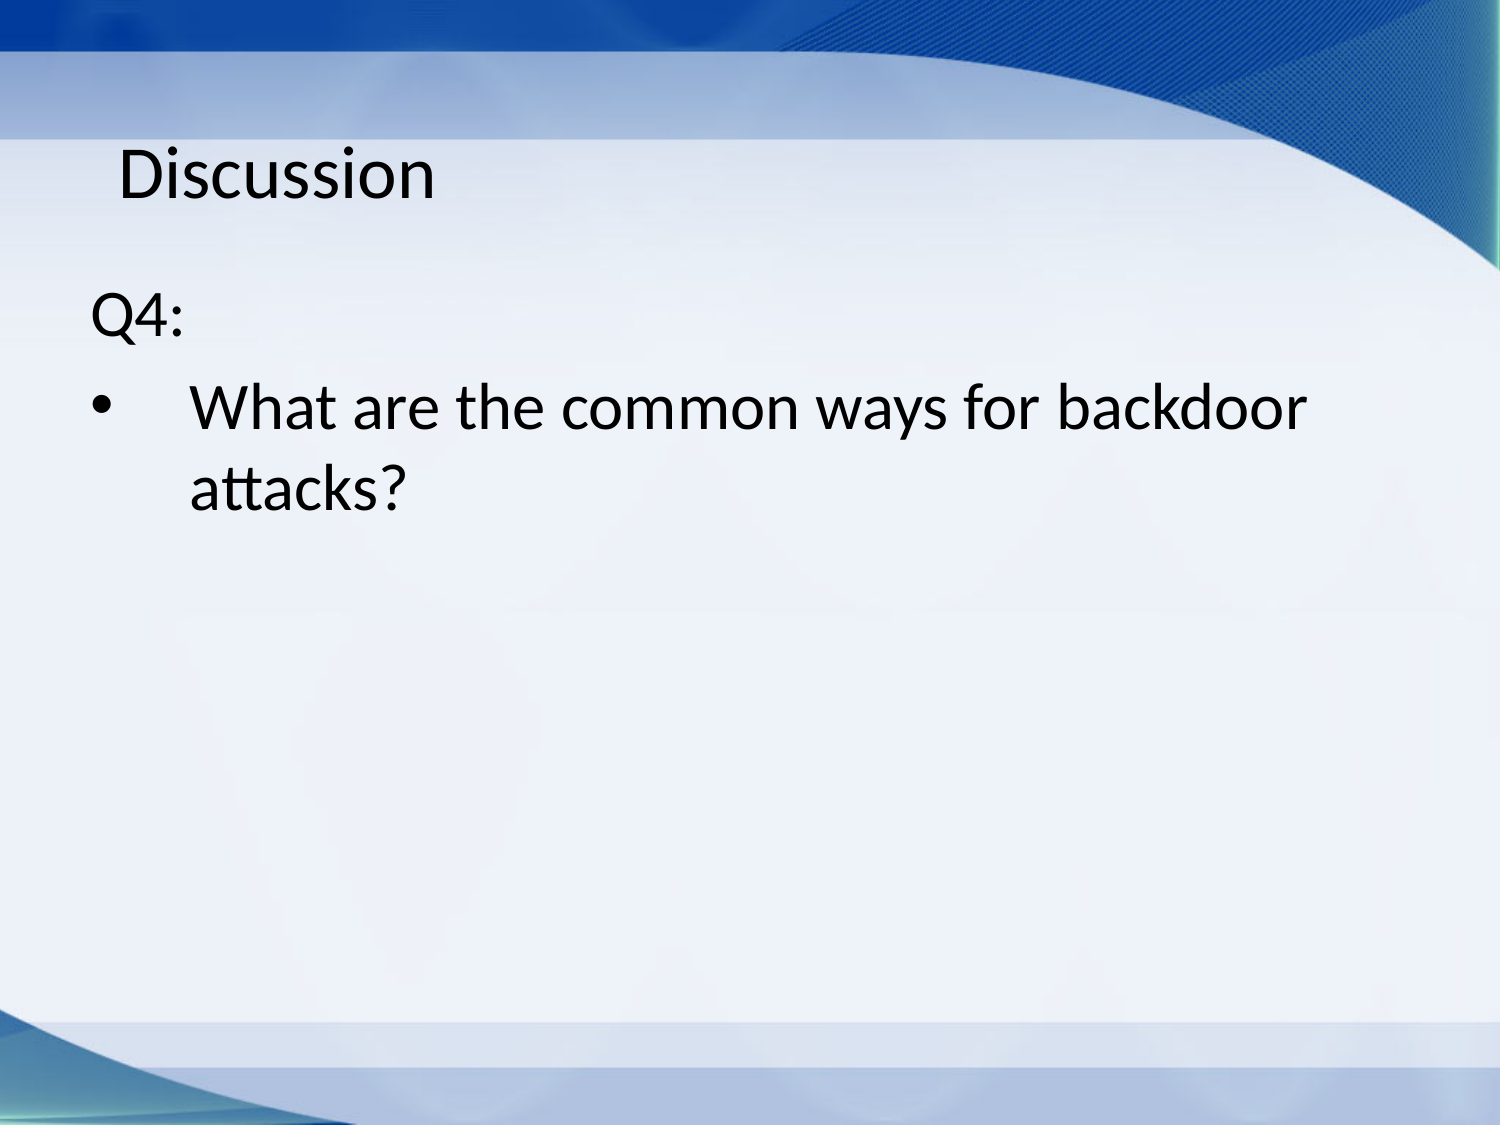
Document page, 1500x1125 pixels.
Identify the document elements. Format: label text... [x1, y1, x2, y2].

picture [0, 0, 1500, 1125]
list Q4: What are the common ways for backdoor attacks? [75, 262, 1425, 1063]
title Discussion [103, 59, 1397, 262]
